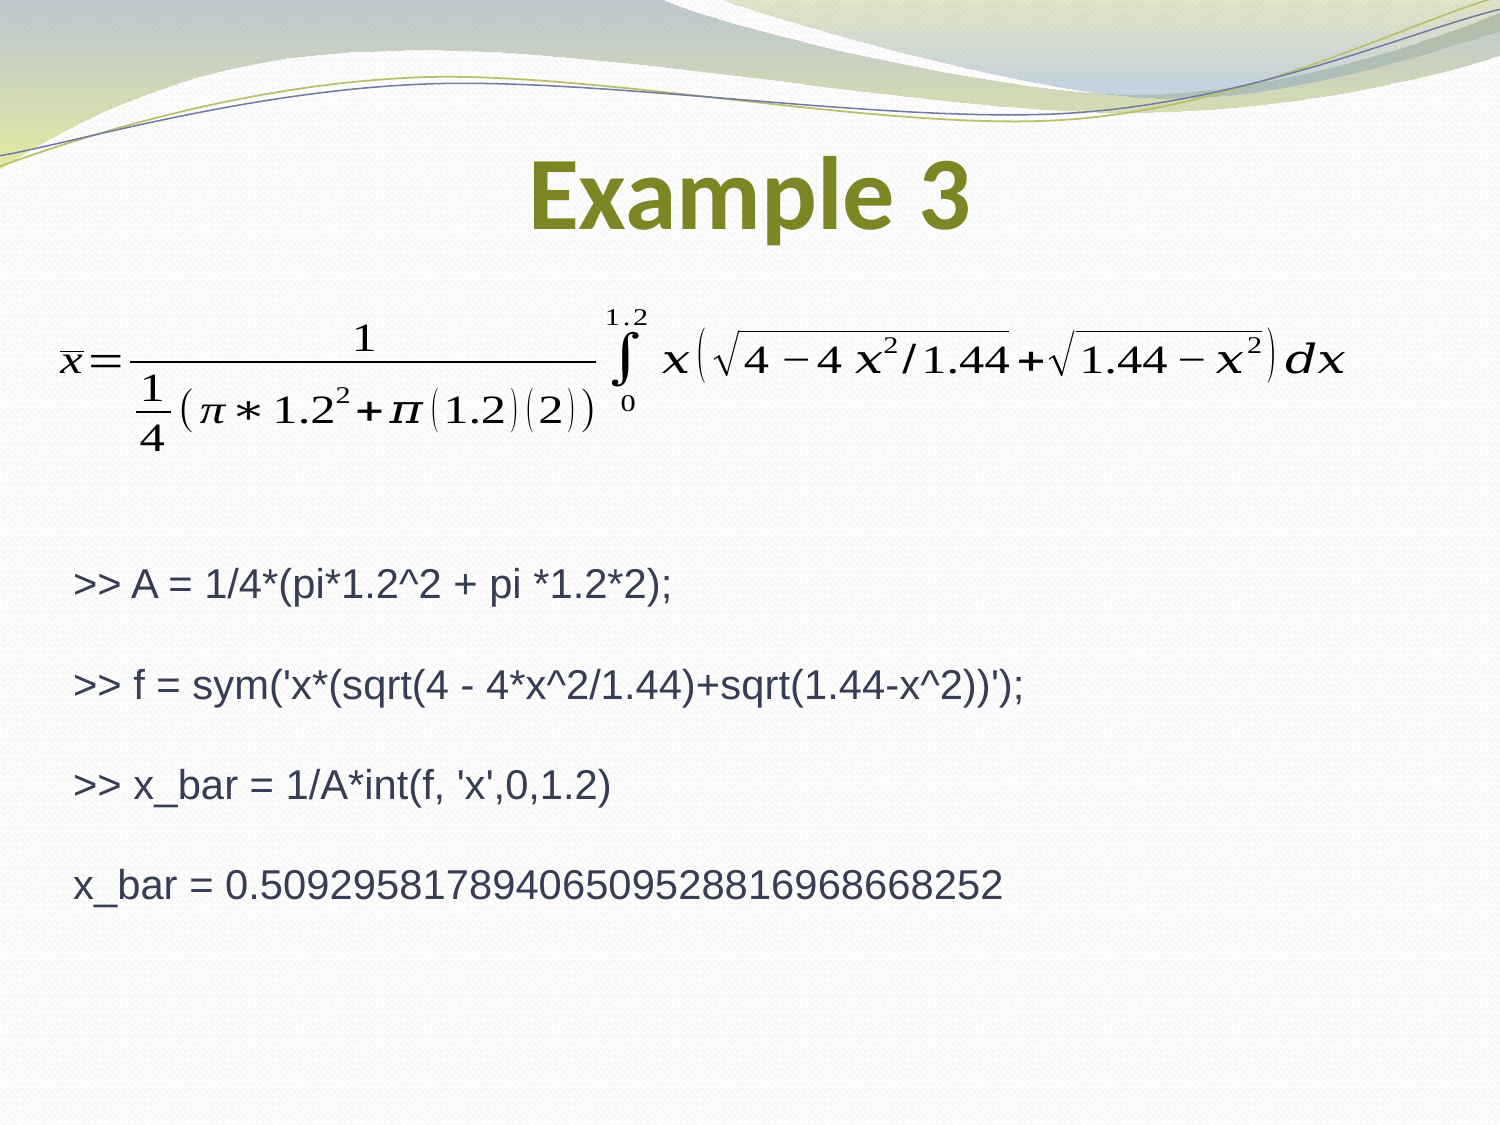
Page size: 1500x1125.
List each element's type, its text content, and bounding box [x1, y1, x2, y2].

title Example 3 [75, 62, 1425, 250]
text_box >> A = 1/4*(pi*1.2^2 + pi *1.2*2); >> f = sym('x*(sqrt(4 - 4*x^2/1.44)+sqrt(1.44-x^2))'); >> x_bar = 1/A*int(f, 'x',0,1.2) x_bar = 0.50929581789406509528816968668252 [58, 549, 1496, 1015]
